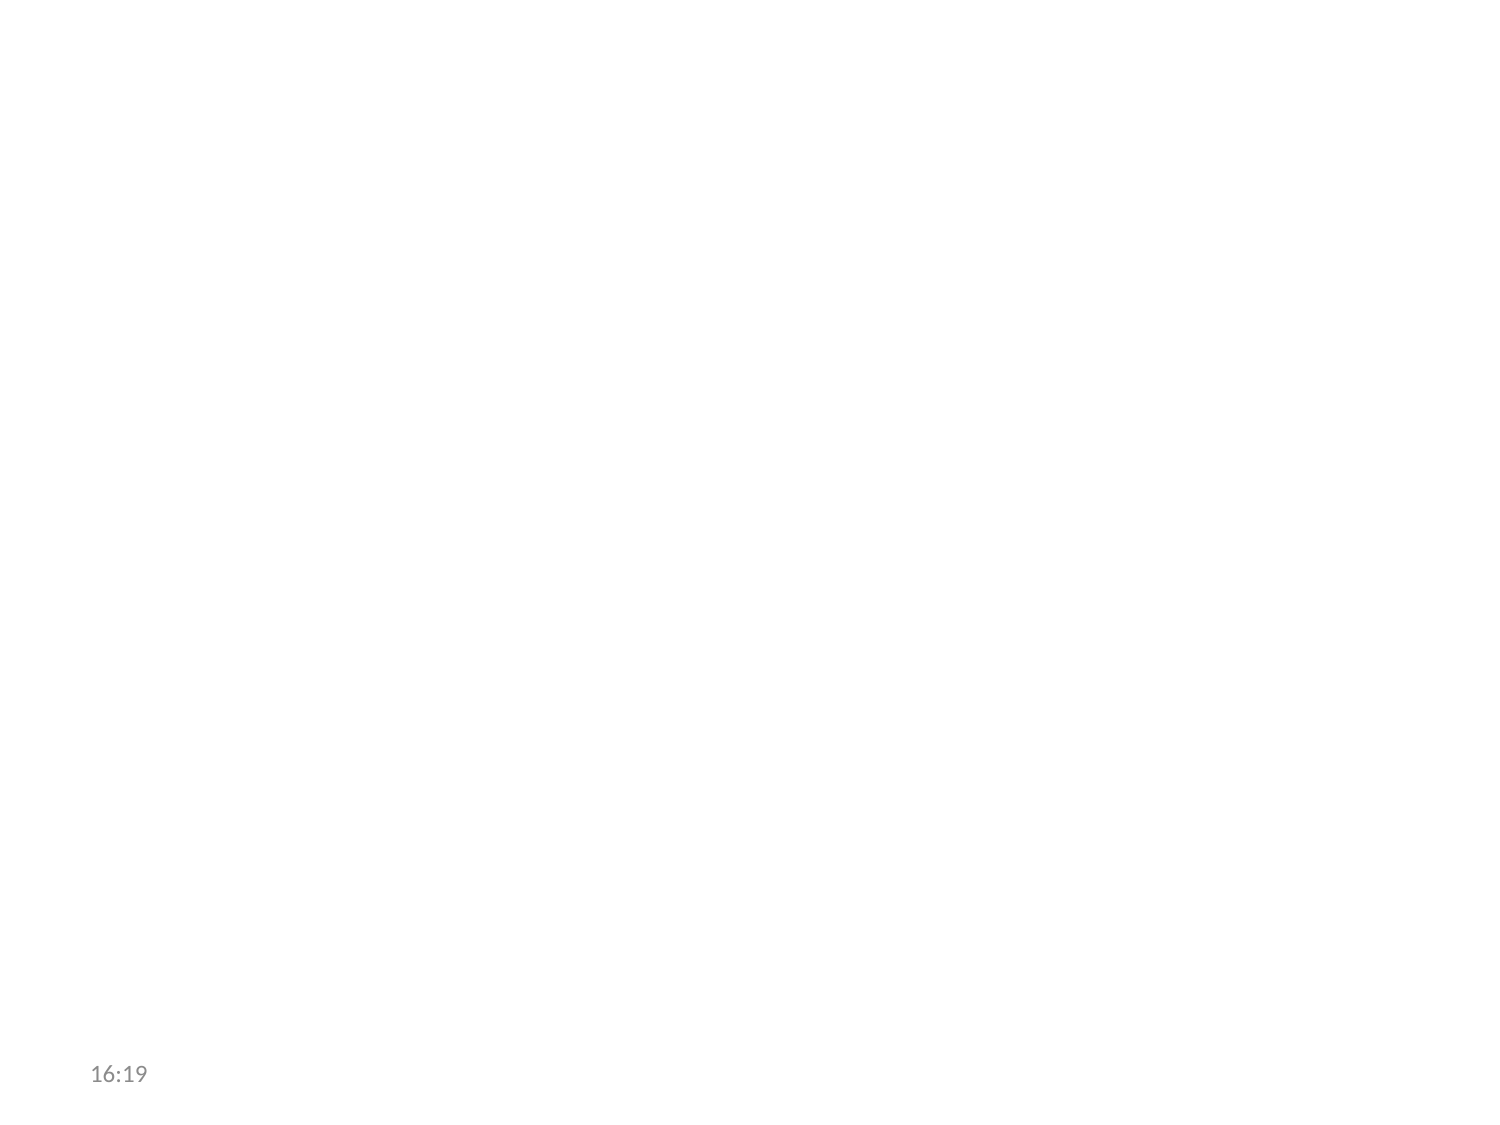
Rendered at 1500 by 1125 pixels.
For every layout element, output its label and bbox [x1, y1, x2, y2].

slide_number [75, 1042, 425, 1103]
